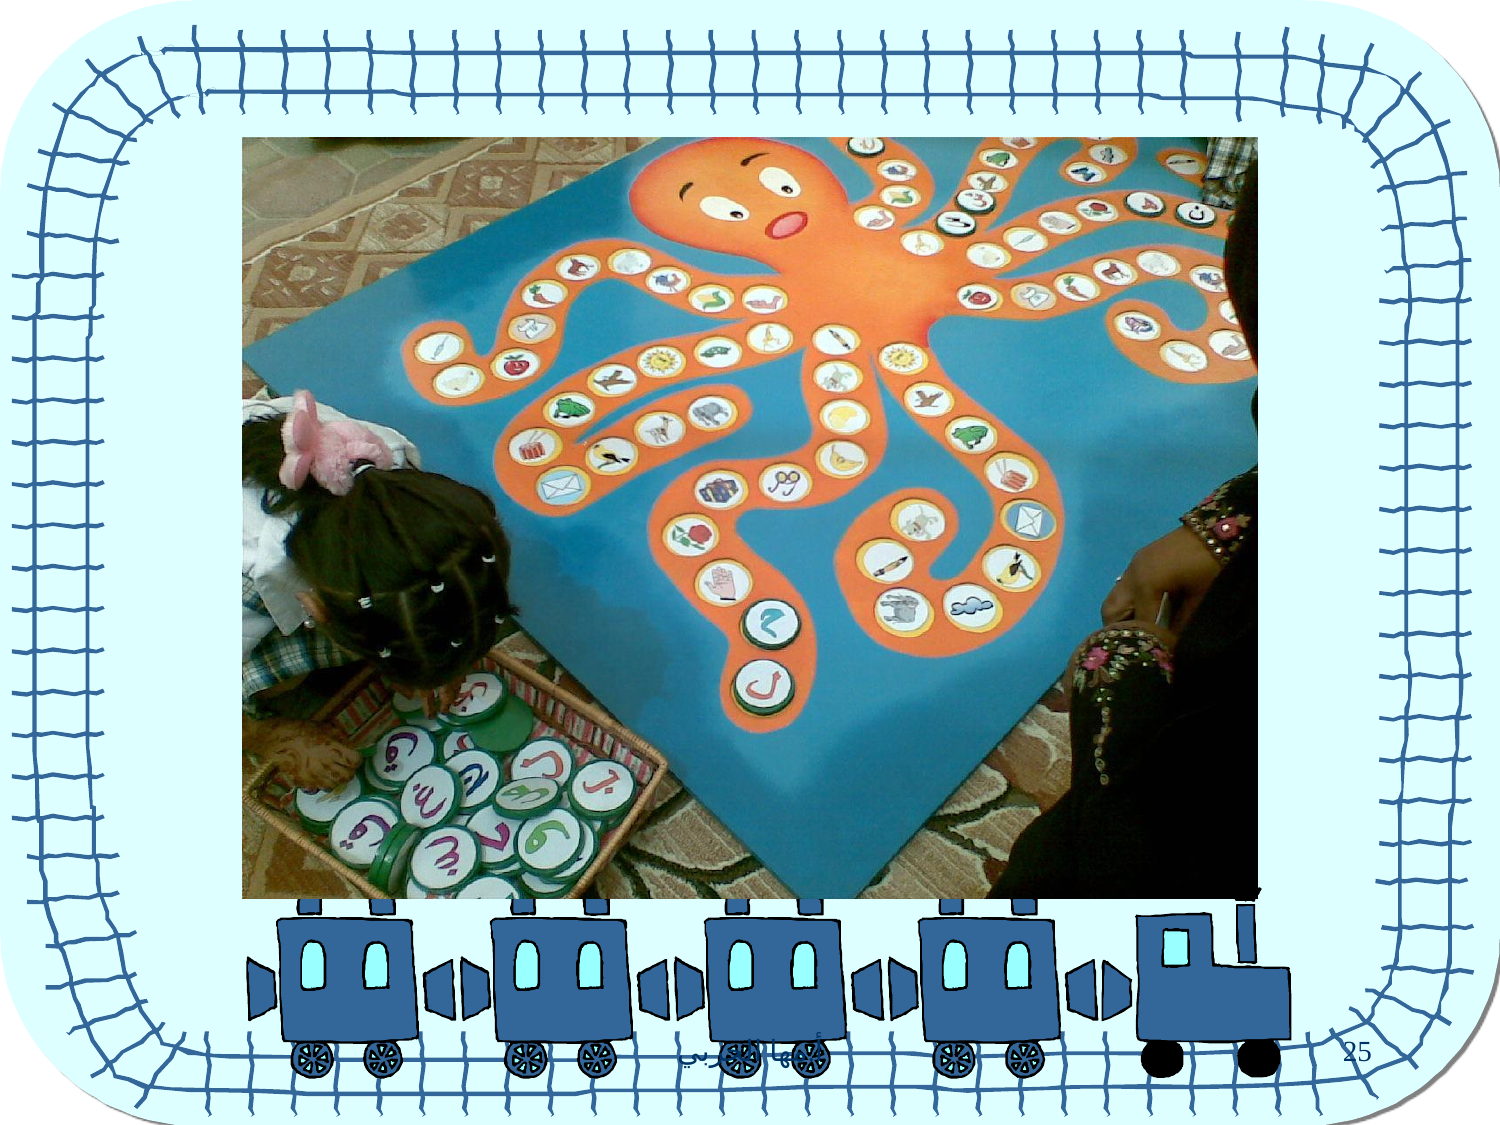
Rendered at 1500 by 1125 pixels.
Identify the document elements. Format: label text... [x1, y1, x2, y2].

footer أ.مها الحربي [512, 1024, 988, 1101]
slide_number 25 [1074, 1024, 1388, 1101]
picture [241, 136, 1258, 899]
